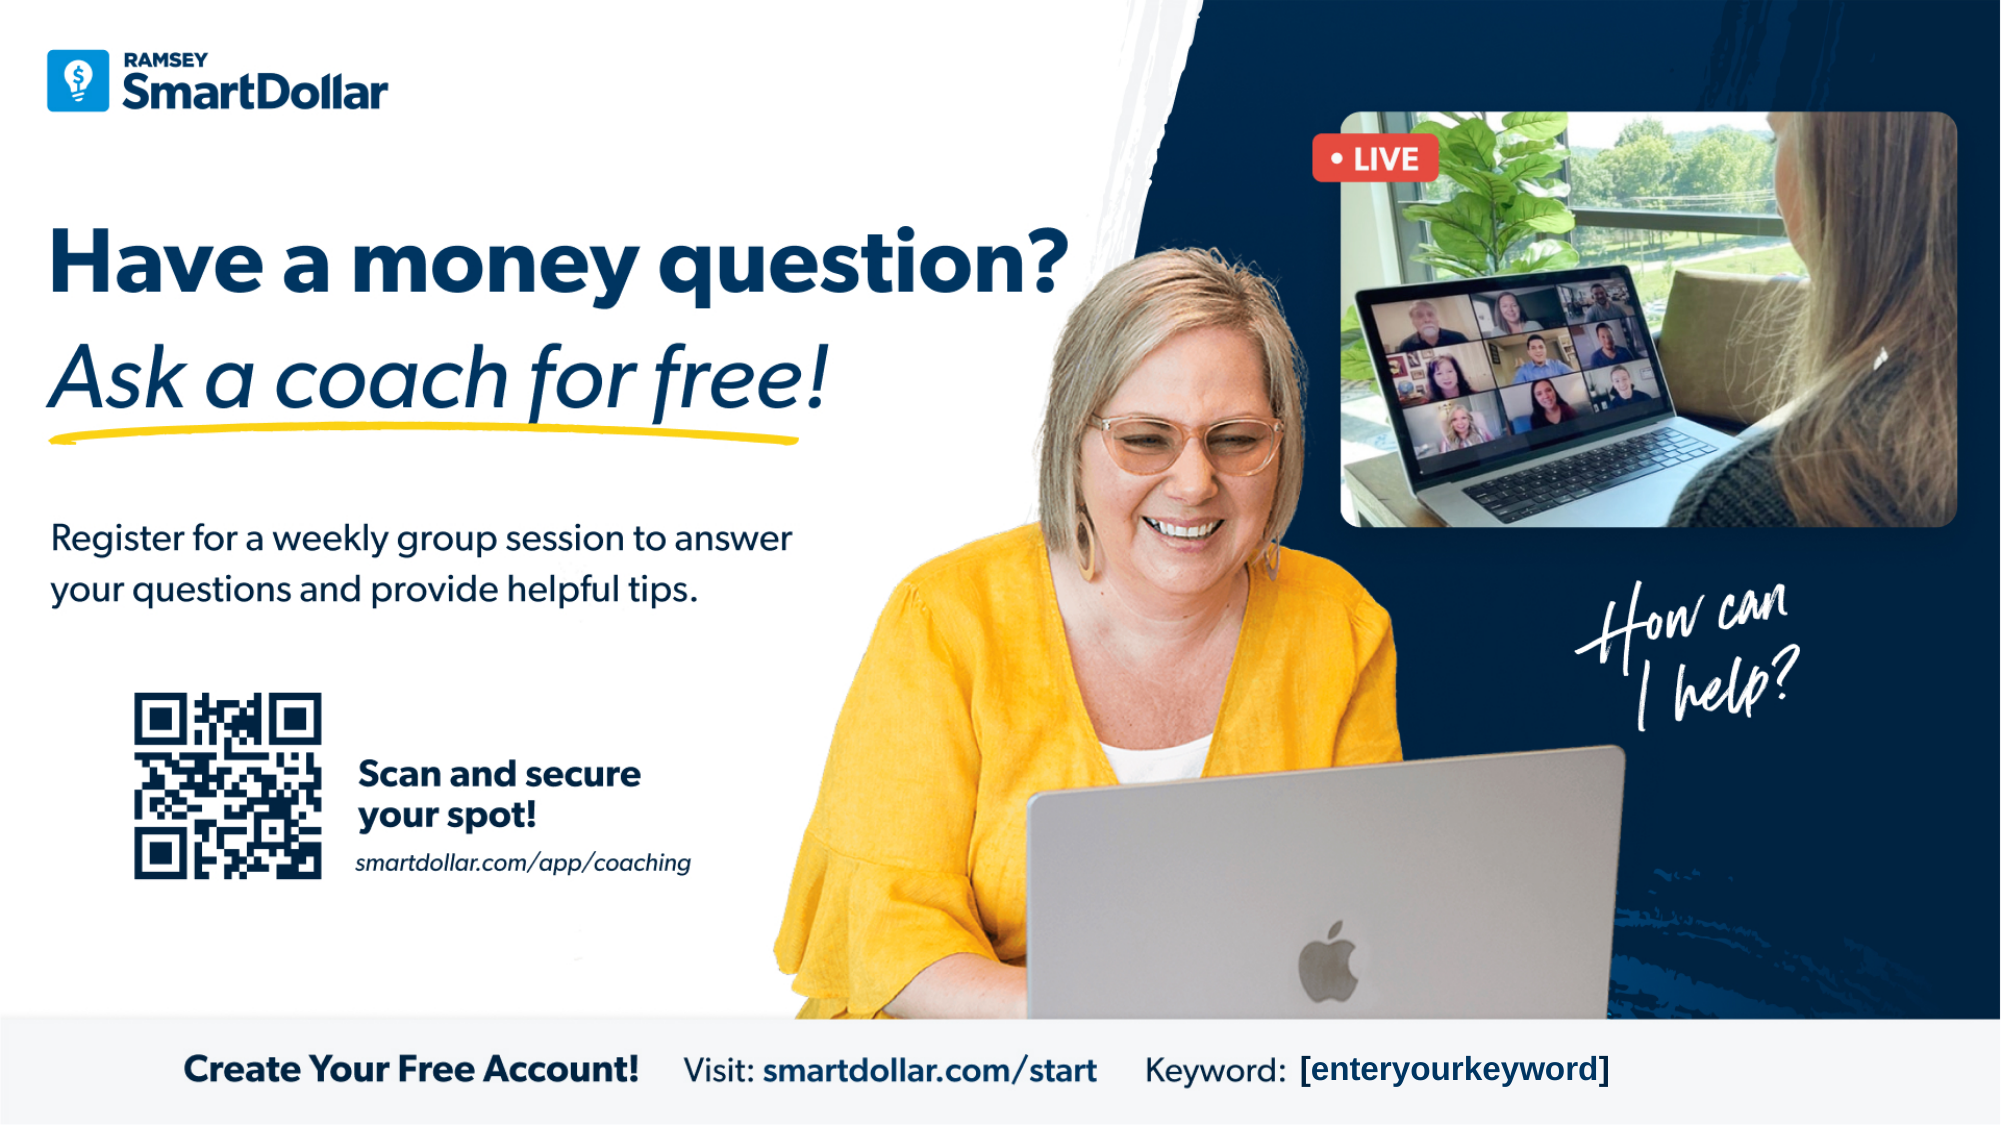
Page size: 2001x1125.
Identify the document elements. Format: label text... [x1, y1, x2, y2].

picture [0, 0, 2001, 1125]
text_box [enteryourkeyword] [1285, 1039, 1963, 1095]
